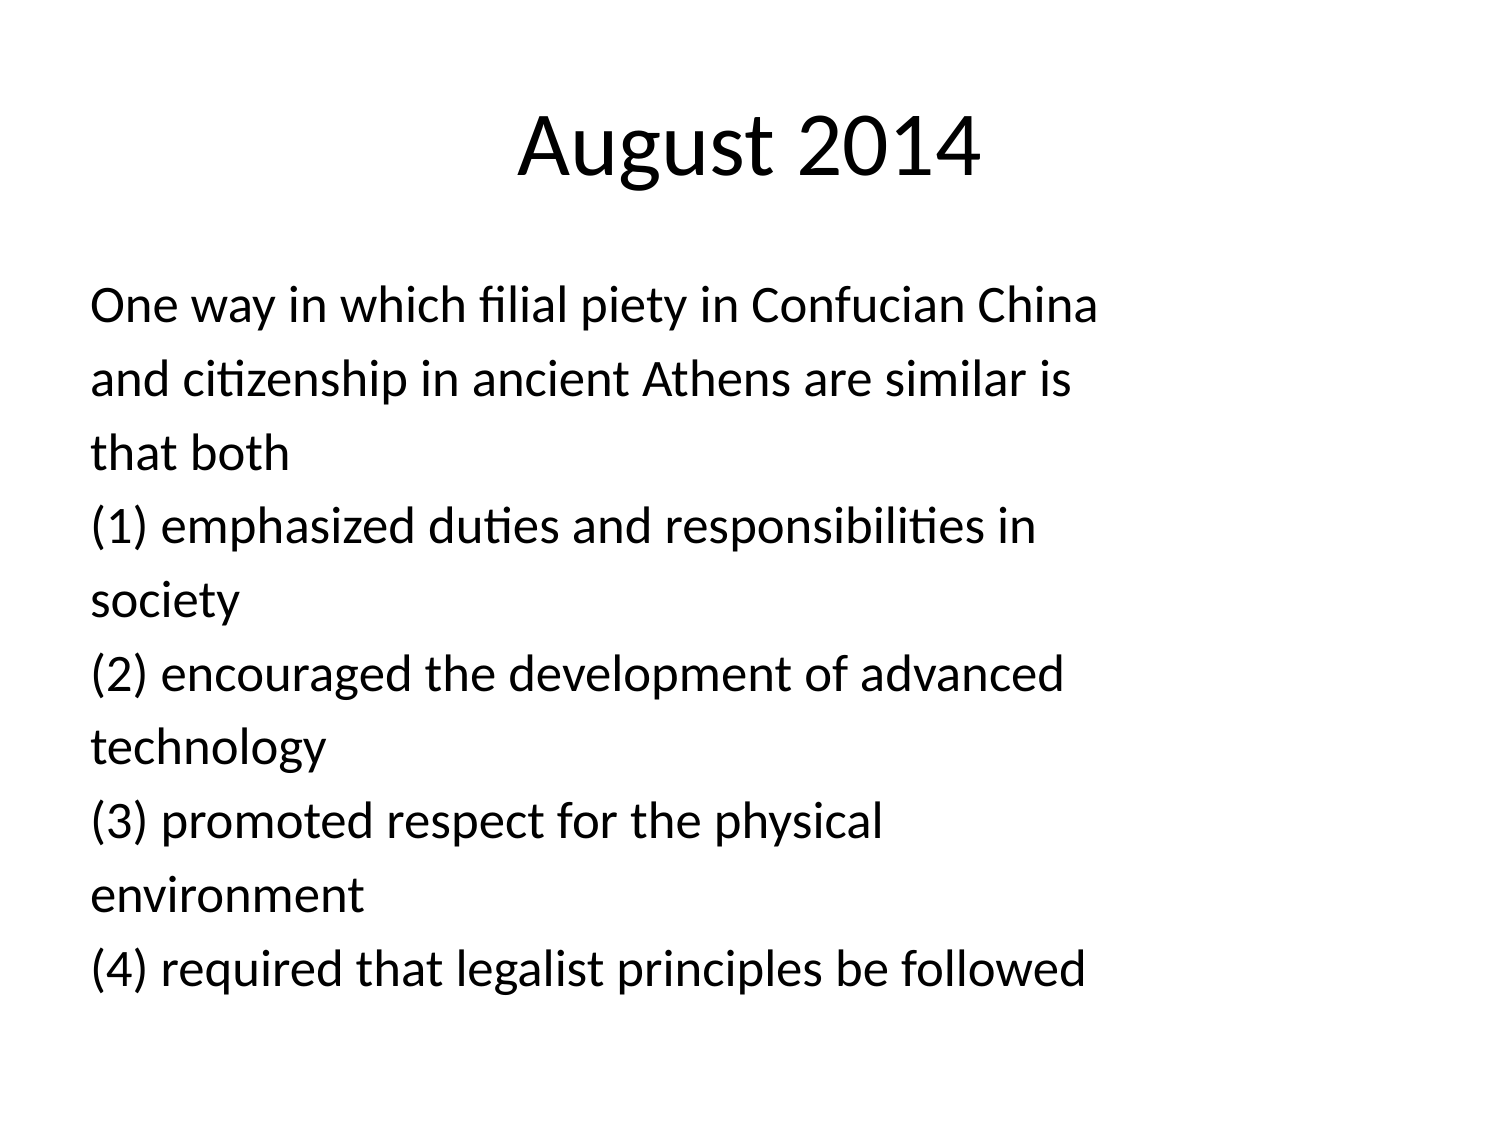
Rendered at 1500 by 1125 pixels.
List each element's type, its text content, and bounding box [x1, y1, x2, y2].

list One way in which filial piety in Confucian China and citizenship in ancient Athens are similar is that both (1) emphasized duties and responsibilities in society (2) encouraged the development of advanced technology (3) promoted respect for the physical environment (4) required that legalist principles be followed [75, 262, 1425, 1005]
title August 2014 [75, 45, 1425, 233]
